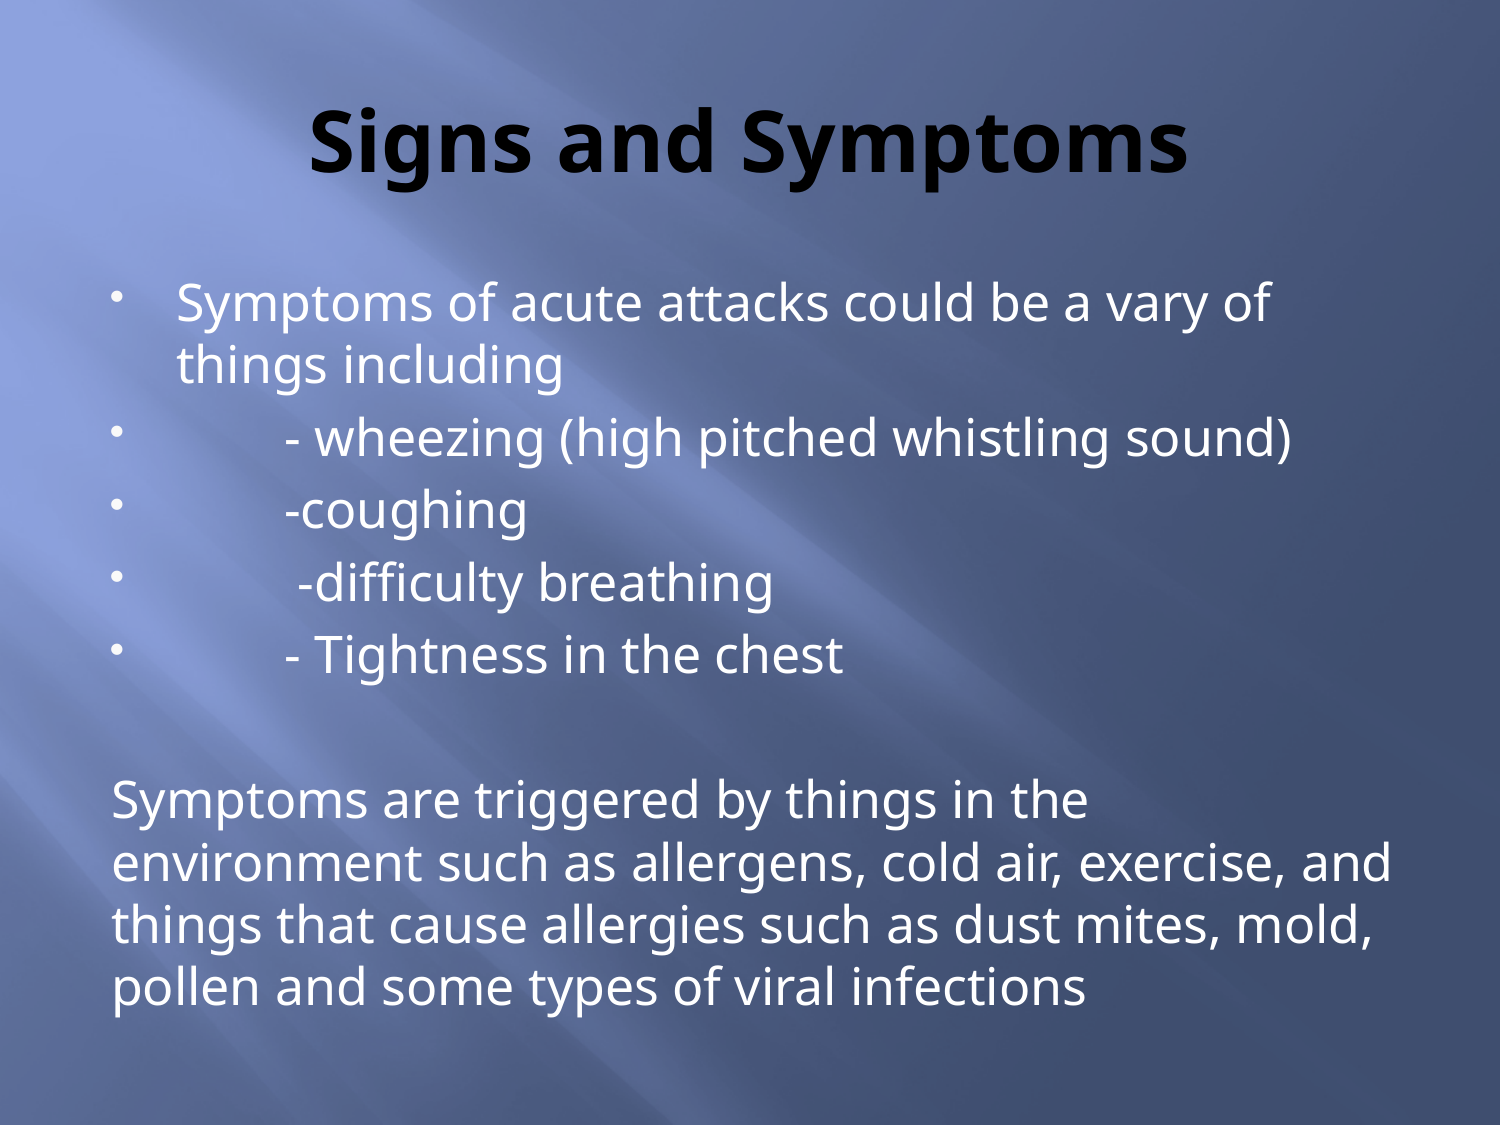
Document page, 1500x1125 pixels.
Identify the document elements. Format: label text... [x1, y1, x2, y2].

list Symptoms of acute attacks could be a vary of things including - wheezing (high pitched whistling sound) -coughing -difficulty breathing - Tightness in the chest Symptoms are triggered by things in the environment such as allergens, cold air, exercise, and things that cause allergies such as dust mites, mold, pollen and some types of viral infections [75, 262, 1425, 1035]
title Signs and Symptoms [75, 45, 1425, 233]
